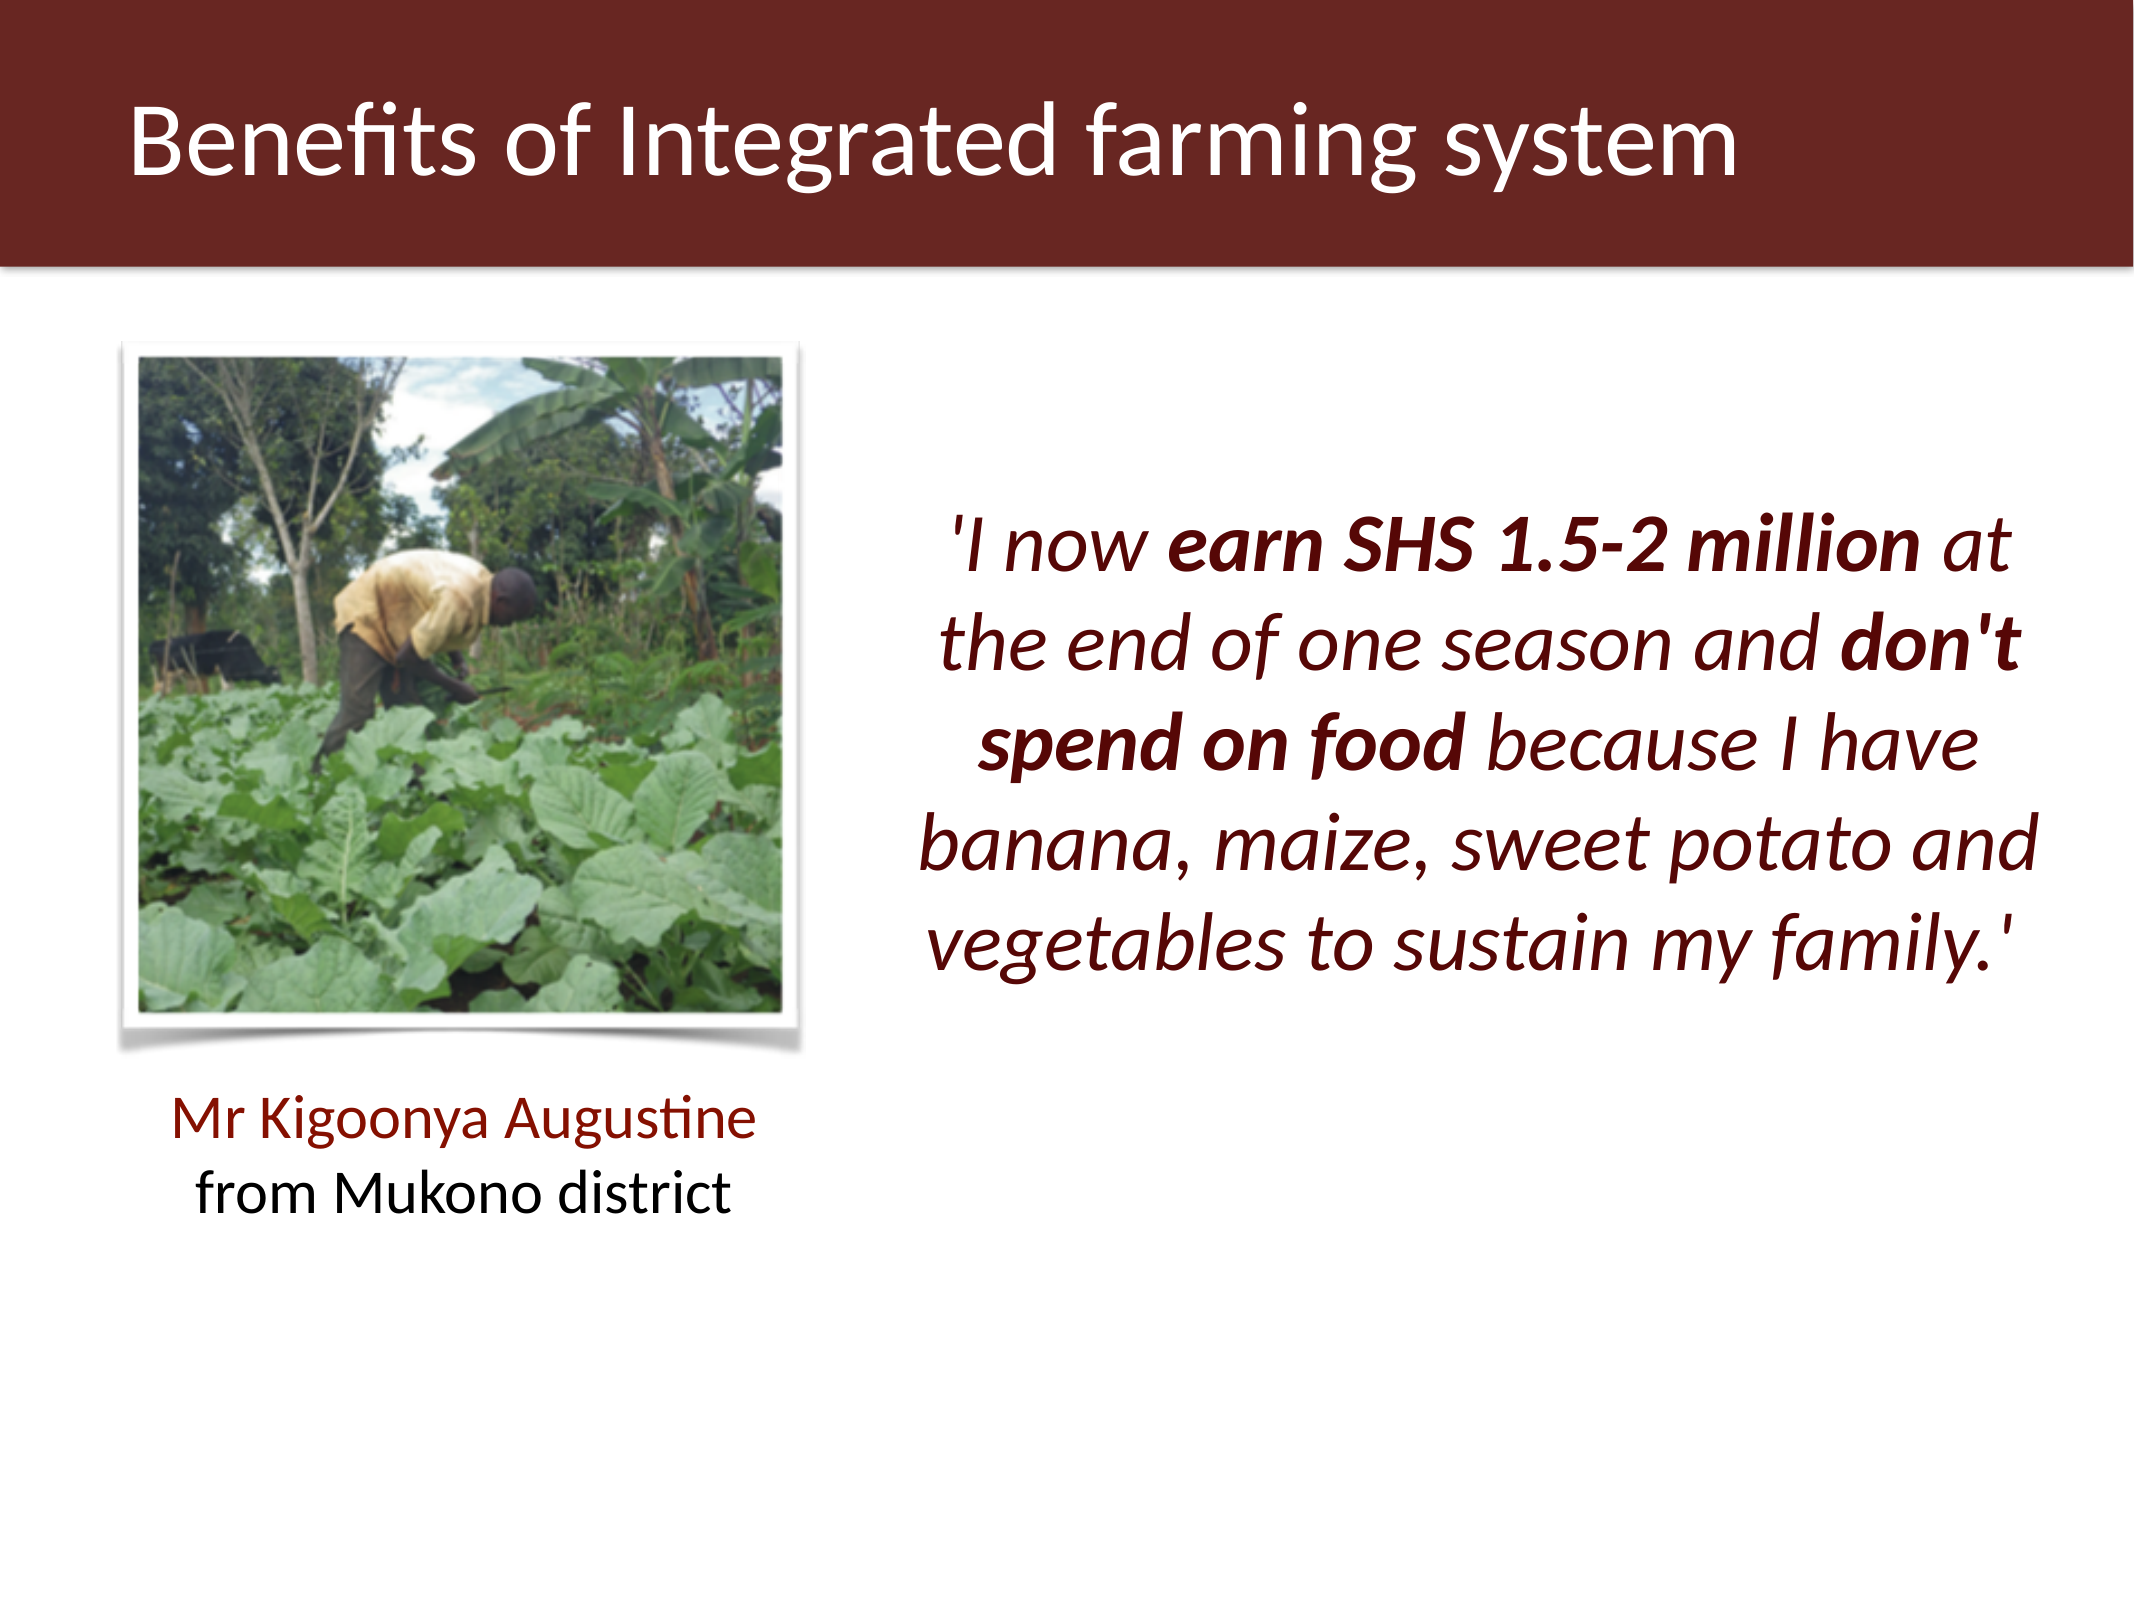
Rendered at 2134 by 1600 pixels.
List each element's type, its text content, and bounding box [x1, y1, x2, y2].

text_box Mr Kigoonya Augustine from Mukono district [162, 1067, 768, 1235]
text_box 'I now earn SHS 1.5-2 million at the end of one season and don't spend on food because I have banana, maize, sweet potato and vegetables to sustain my family.' [901, 479, 2058, 996]
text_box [116, 340, 806, 1059]
title Benefits of Integrated farming system [106, 0, 2027, 267]
